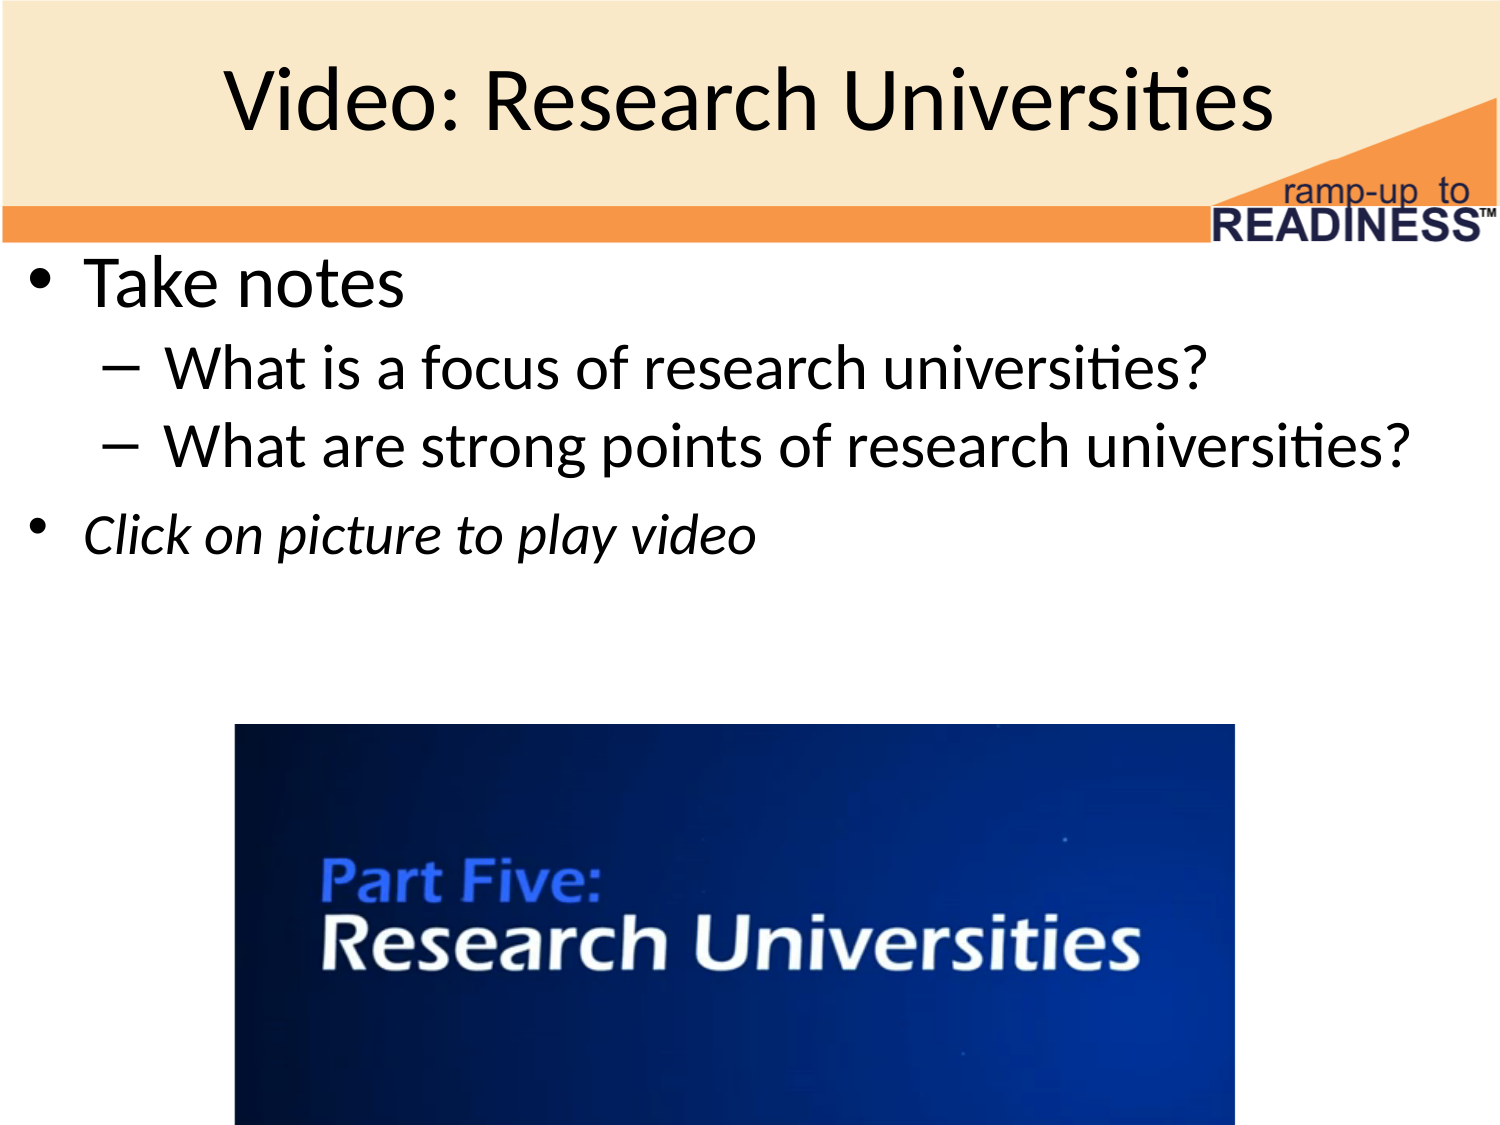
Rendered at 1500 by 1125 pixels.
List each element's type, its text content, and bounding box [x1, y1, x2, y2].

picture [231, 723, 1236, 1125]
picture [0, 188, 1500, 1125]
title Video: Research Universities [0, 0, 1500, 188]
list Take notes What is a focus of research universities? What are strong points of research universities? Click on picture to play video [12, 224, 1500, 1125]
